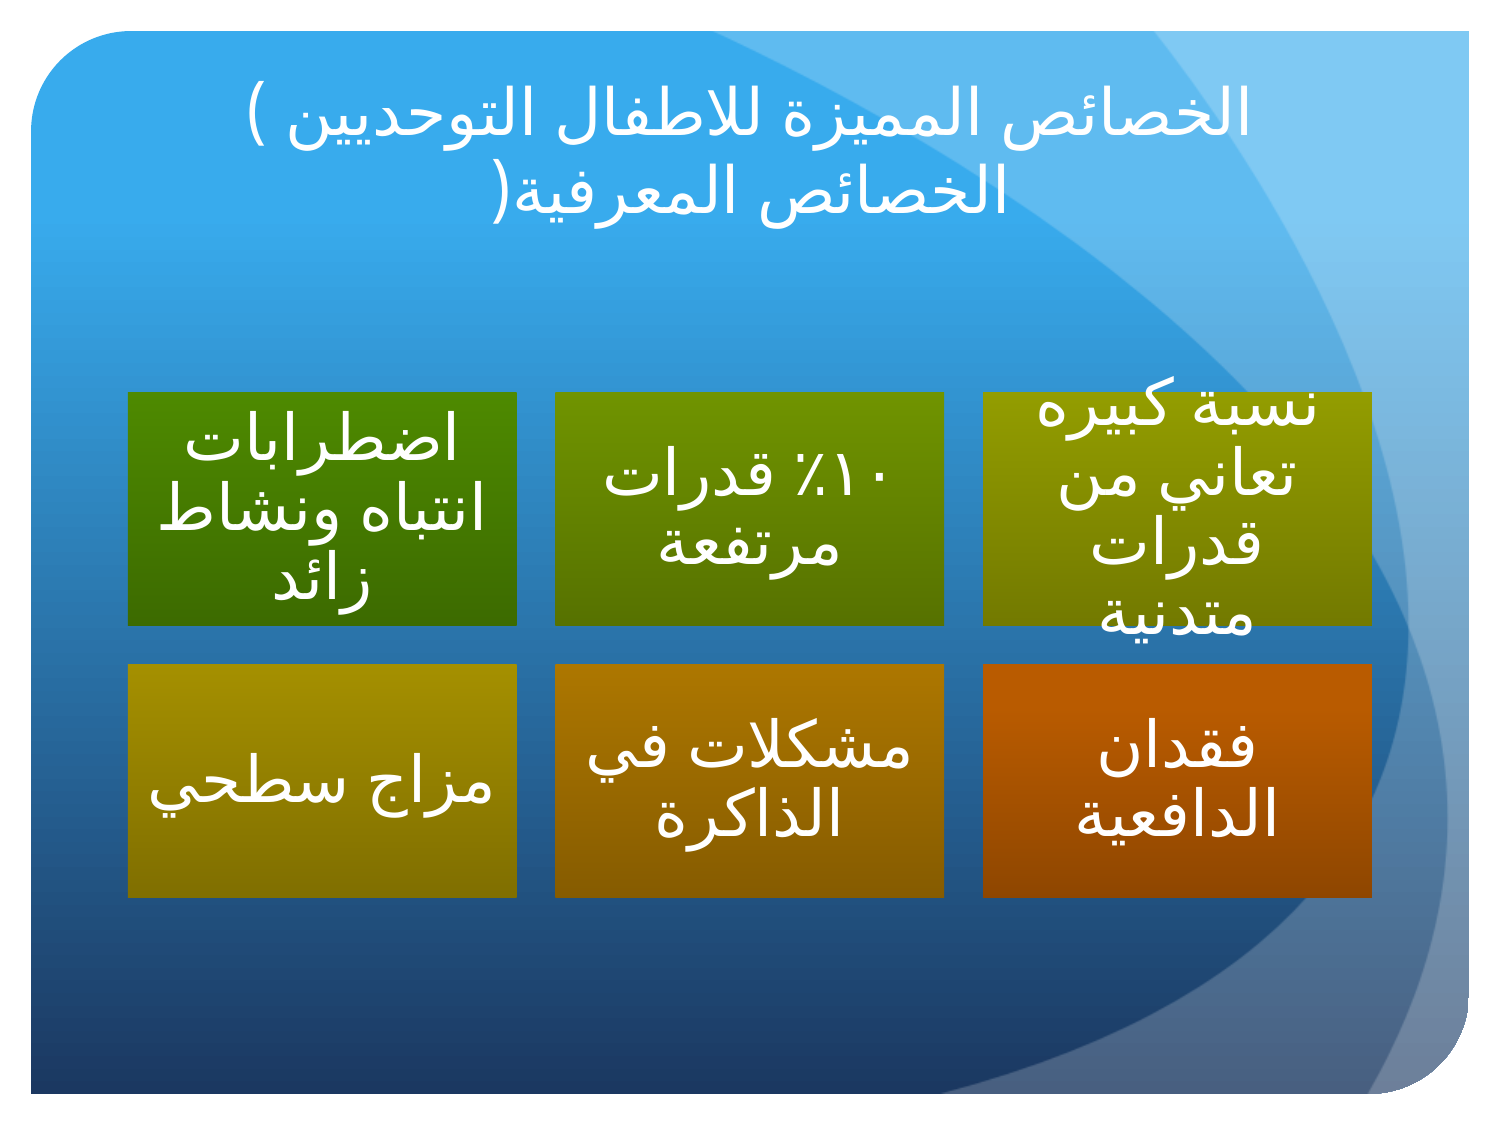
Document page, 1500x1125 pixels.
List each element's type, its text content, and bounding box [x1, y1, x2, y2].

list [127, 299, 1373, 991]
title الخصائص المميزة للاطفال التوحديين ) الخصائص المعرفية( [127, 62, 1372, 234]
picture [24, 30, 1473, 1094]
